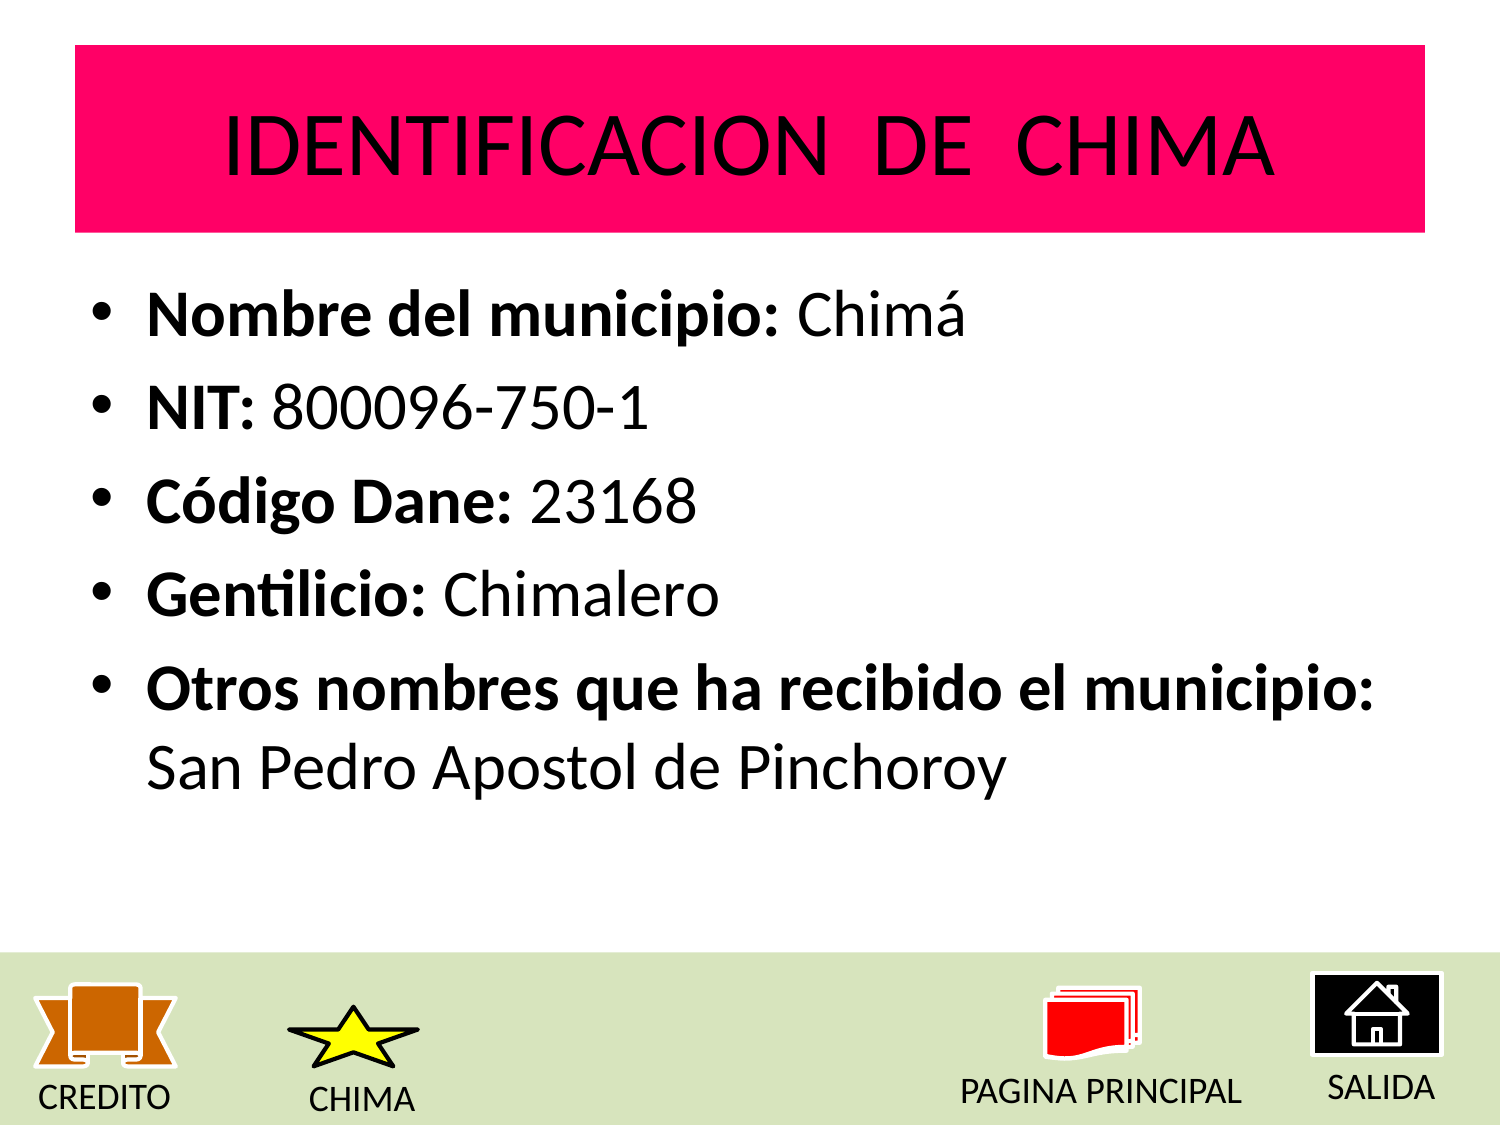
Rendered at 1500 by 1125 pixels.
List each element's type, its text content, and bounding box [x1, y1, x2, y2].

text_box [1043, 985, 1142, 1061]
title IDENTIFICACION DE CHIMA [75, 45, 1425, 233]
text_box [1356, 1016, 1397, 1042]
list Nombre del municipio: Chimá NIT: 800096-750-1 Código Dane: 23168 Gentilicio: Chimalero Otros nombres que ha recibido el municipio: San Pedro Apostol de Pinchoroy [75, 262, 1425, 950]
text_box PAGINA PRINCIPAL [945, 1058, 1274, 1119]
text_box [1083, 1037, 1142, 1059]
text_box [1310, 971, 1444, 1057]
text_box [0, 950, 1500, 1125]
text_box [33, 982, 178, 1069]
text_box CREDITO [23, 1064, 223, 1125]
text_box CHIMA [246, 1066, 479, 1125]
text_box SALIDA [1312, 1054, 1465, 1115]
text_box [286, 1004, 420, 1069]
